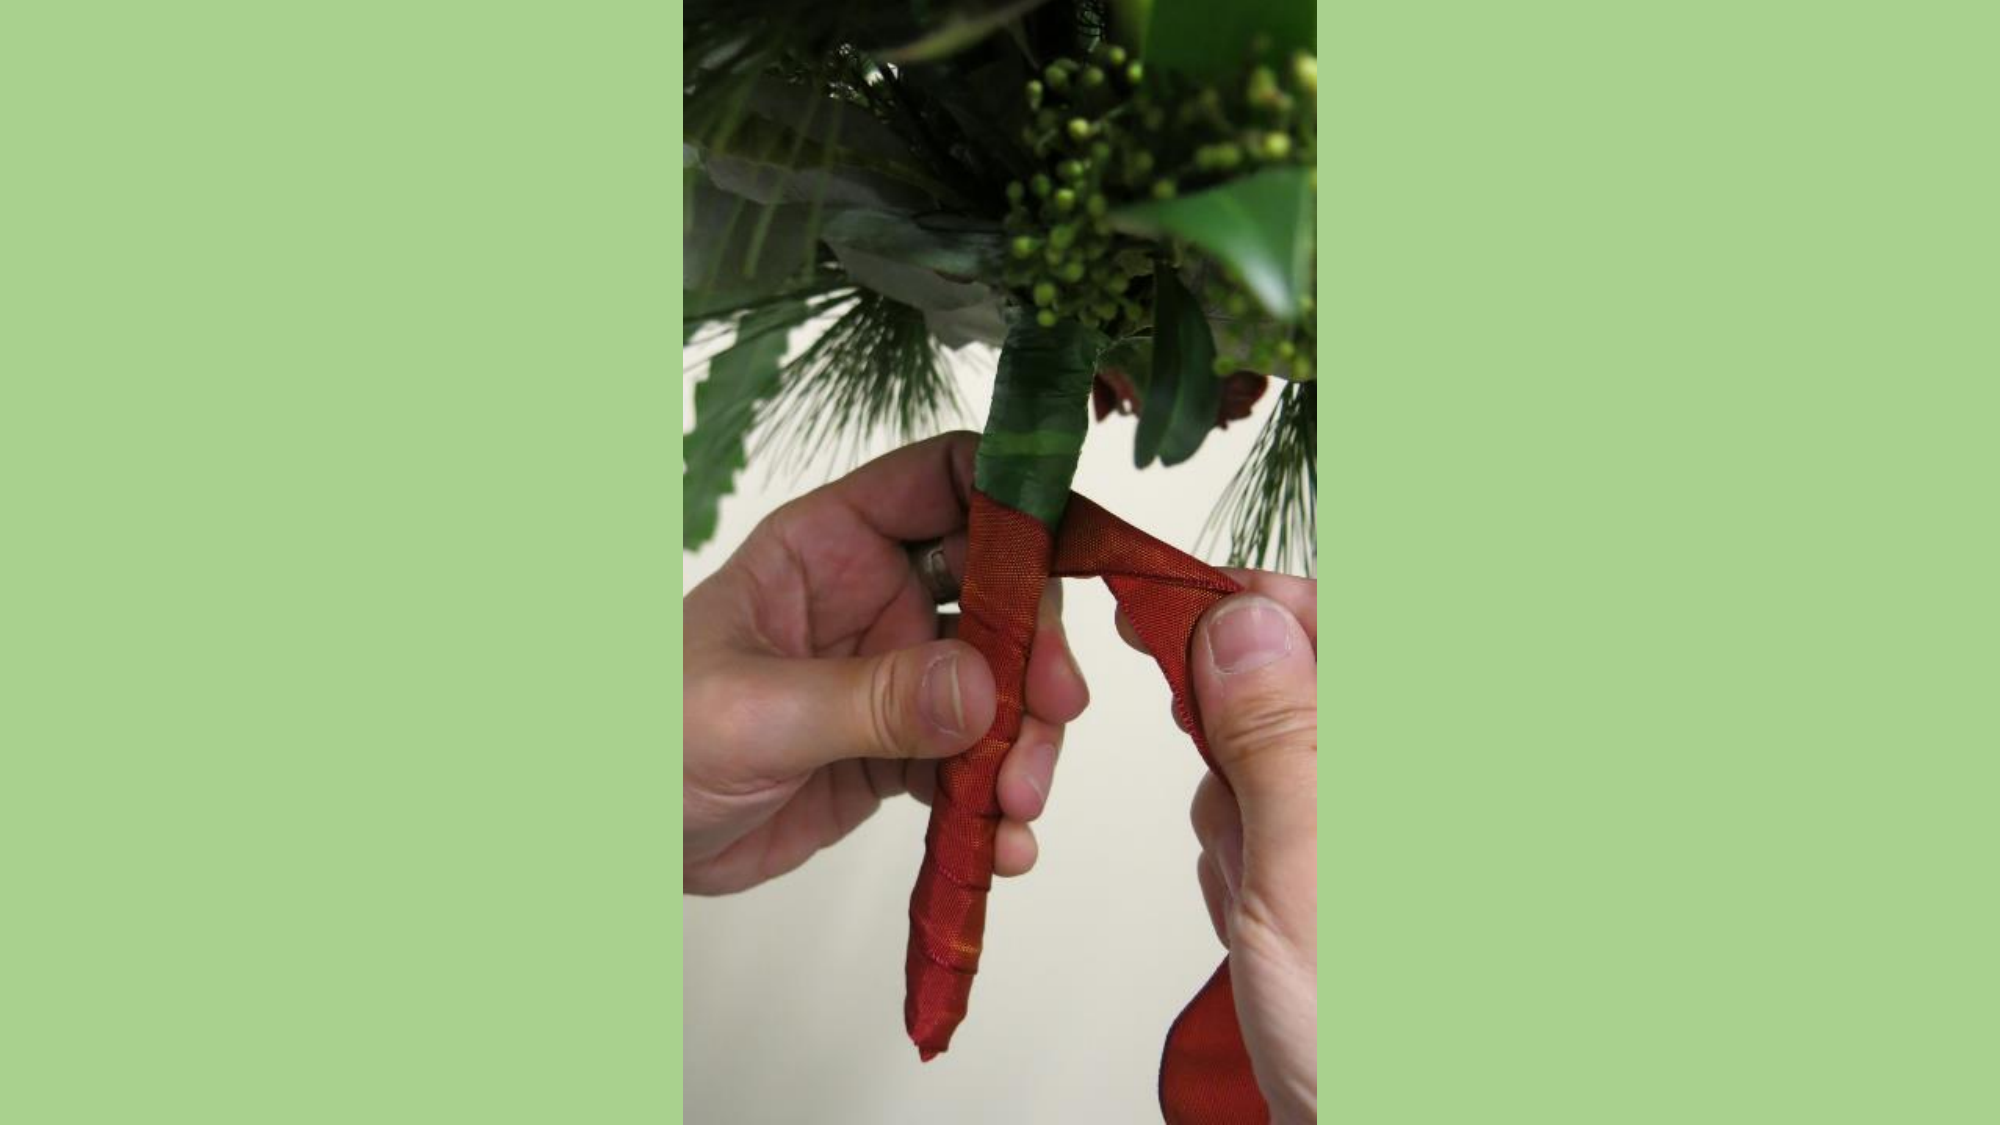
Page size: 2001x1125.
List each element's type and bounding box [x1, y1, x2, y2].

picture [683, 0, 1317, 1125]
